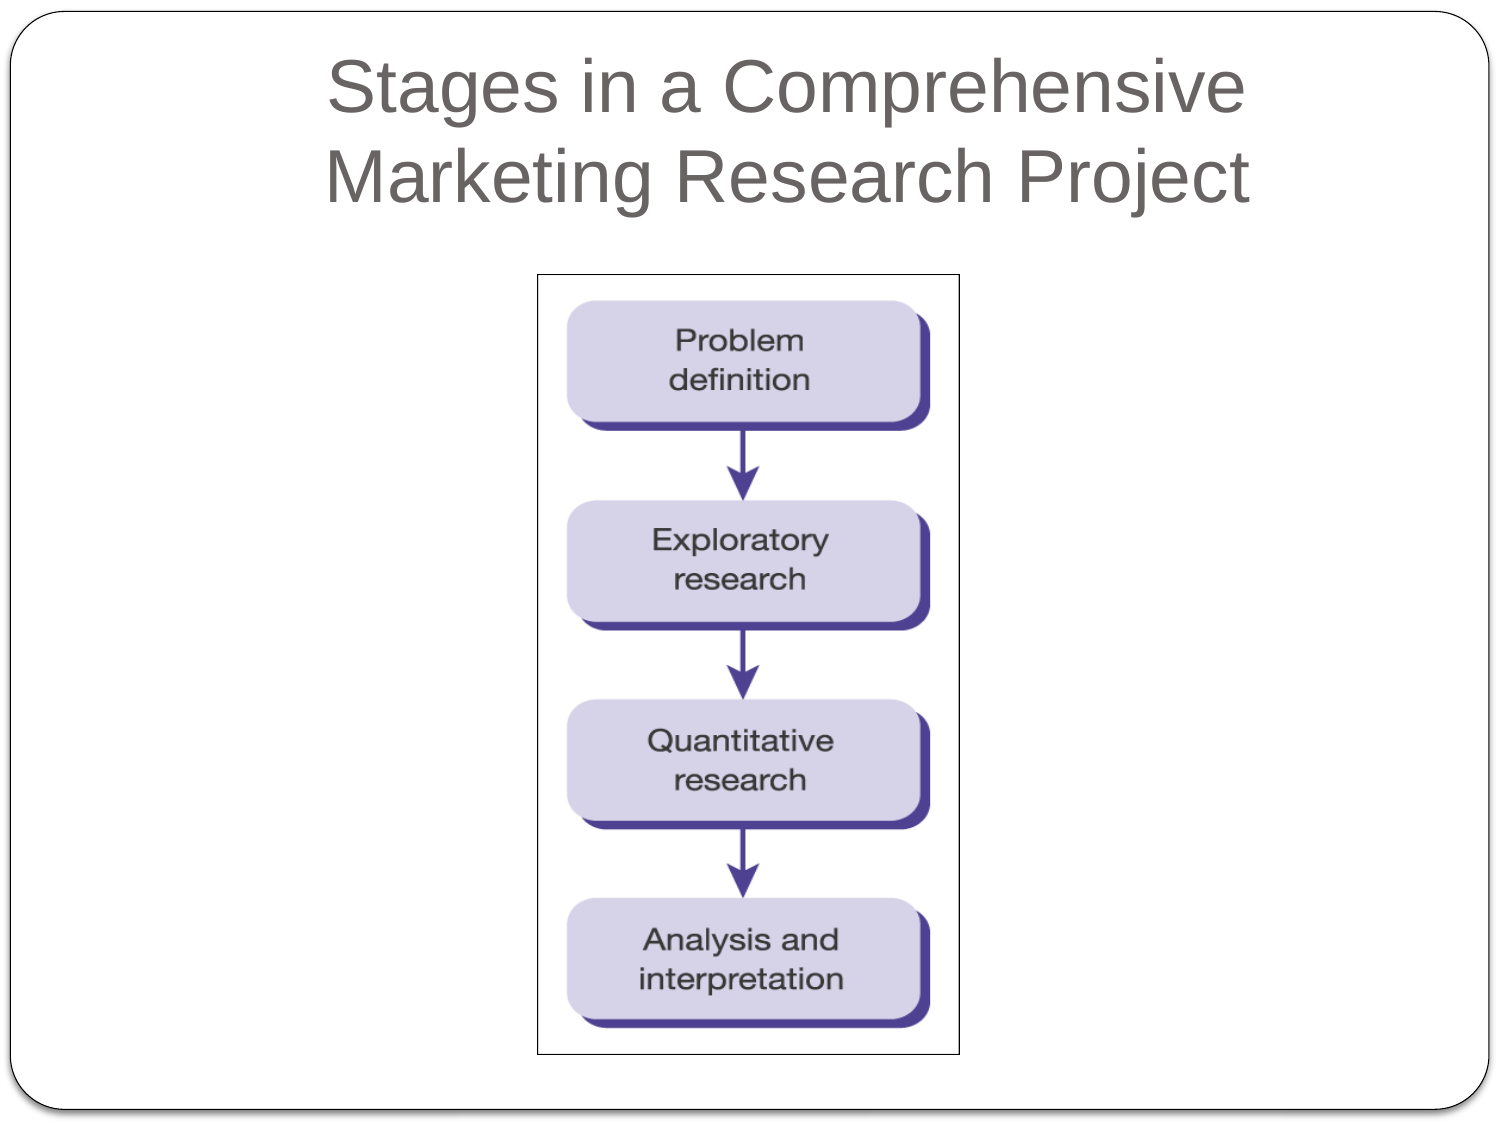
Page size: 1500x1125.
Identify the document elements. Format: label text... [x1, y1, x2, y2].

title Stages in a Comprehensive Marketing Research Project [149, 44, 1426, 233]
picture [537, 274, 960, 1055]
